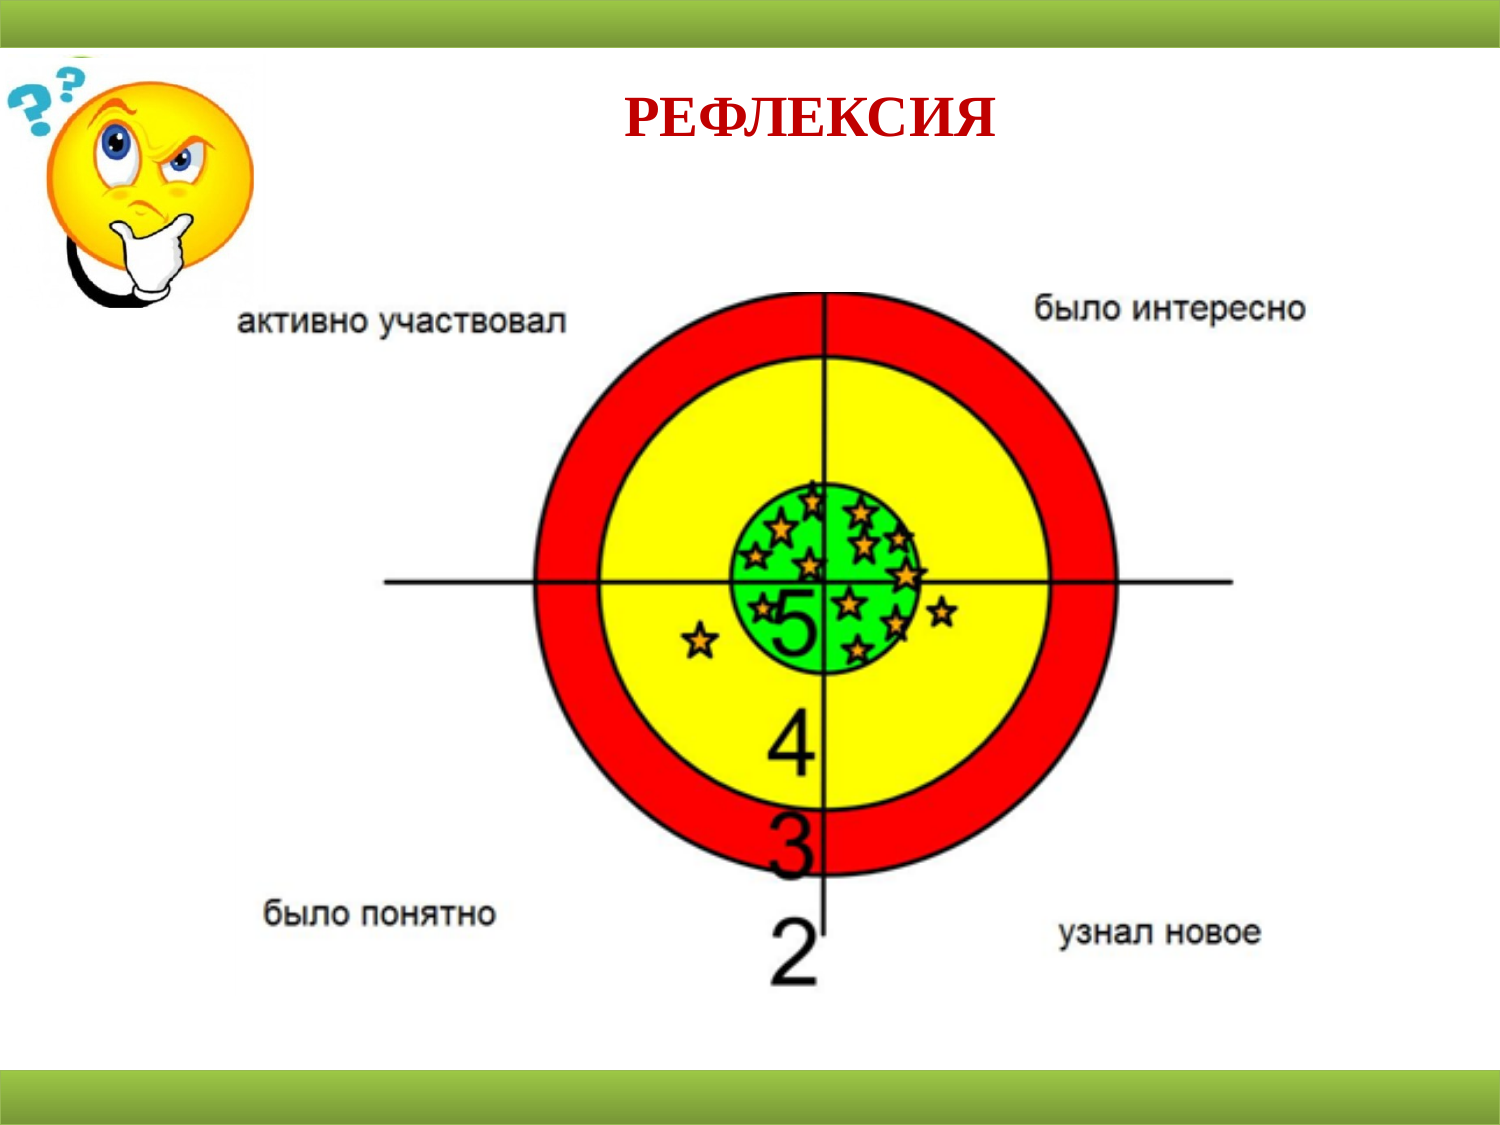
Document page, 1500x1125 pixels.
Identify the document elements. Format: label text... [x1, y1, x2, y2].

picture [0, 54, 1313, 997]
text_box РЕФЛЕКСИЯ [609, 70, 1125, 156]
